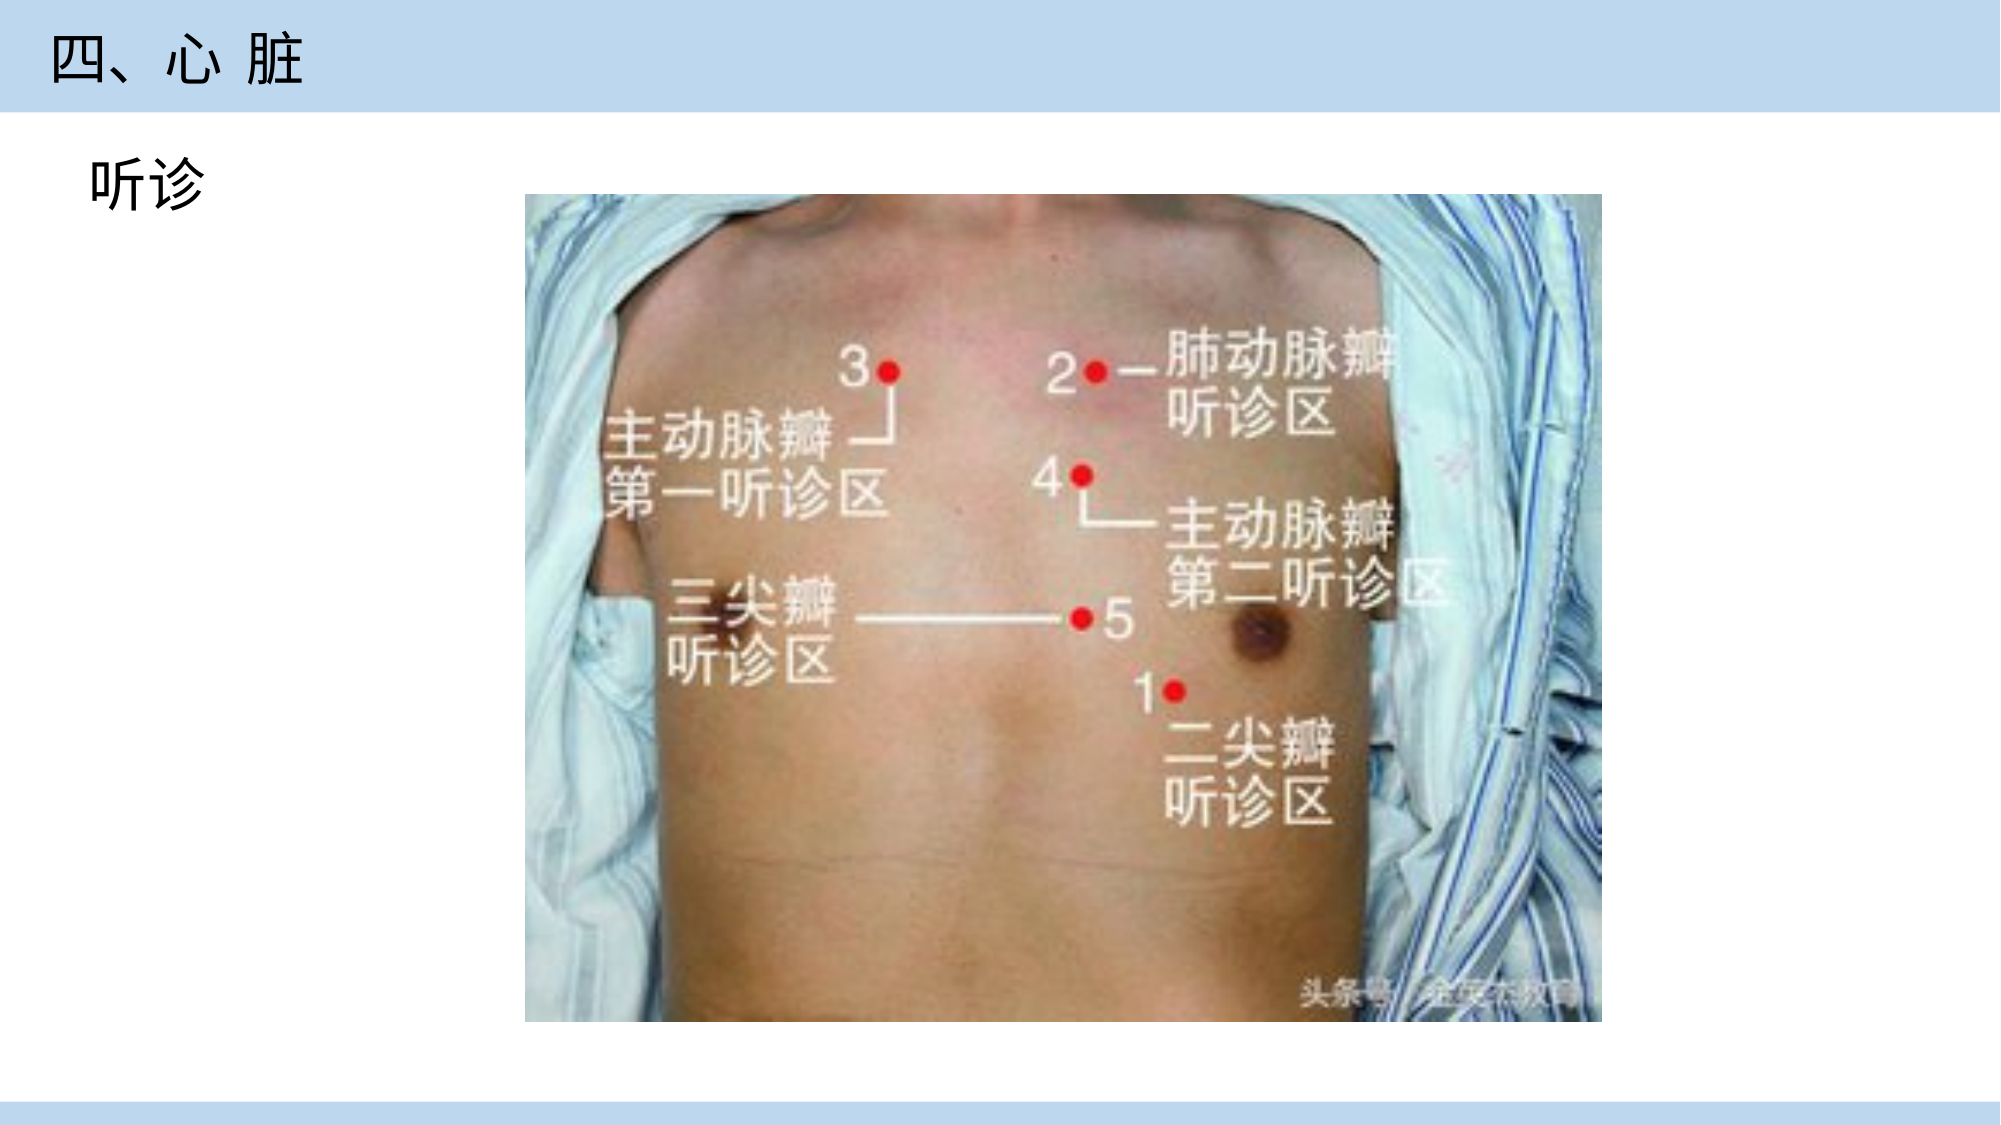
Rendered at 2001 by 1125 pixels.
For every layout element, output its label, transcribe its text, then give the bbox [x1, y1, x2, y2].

text_box 四、心 脏 [37, 15, 508, 98]
picture [525, 194, 1602, 1022]
list 听诊 [74, 141, 1799, 855]
